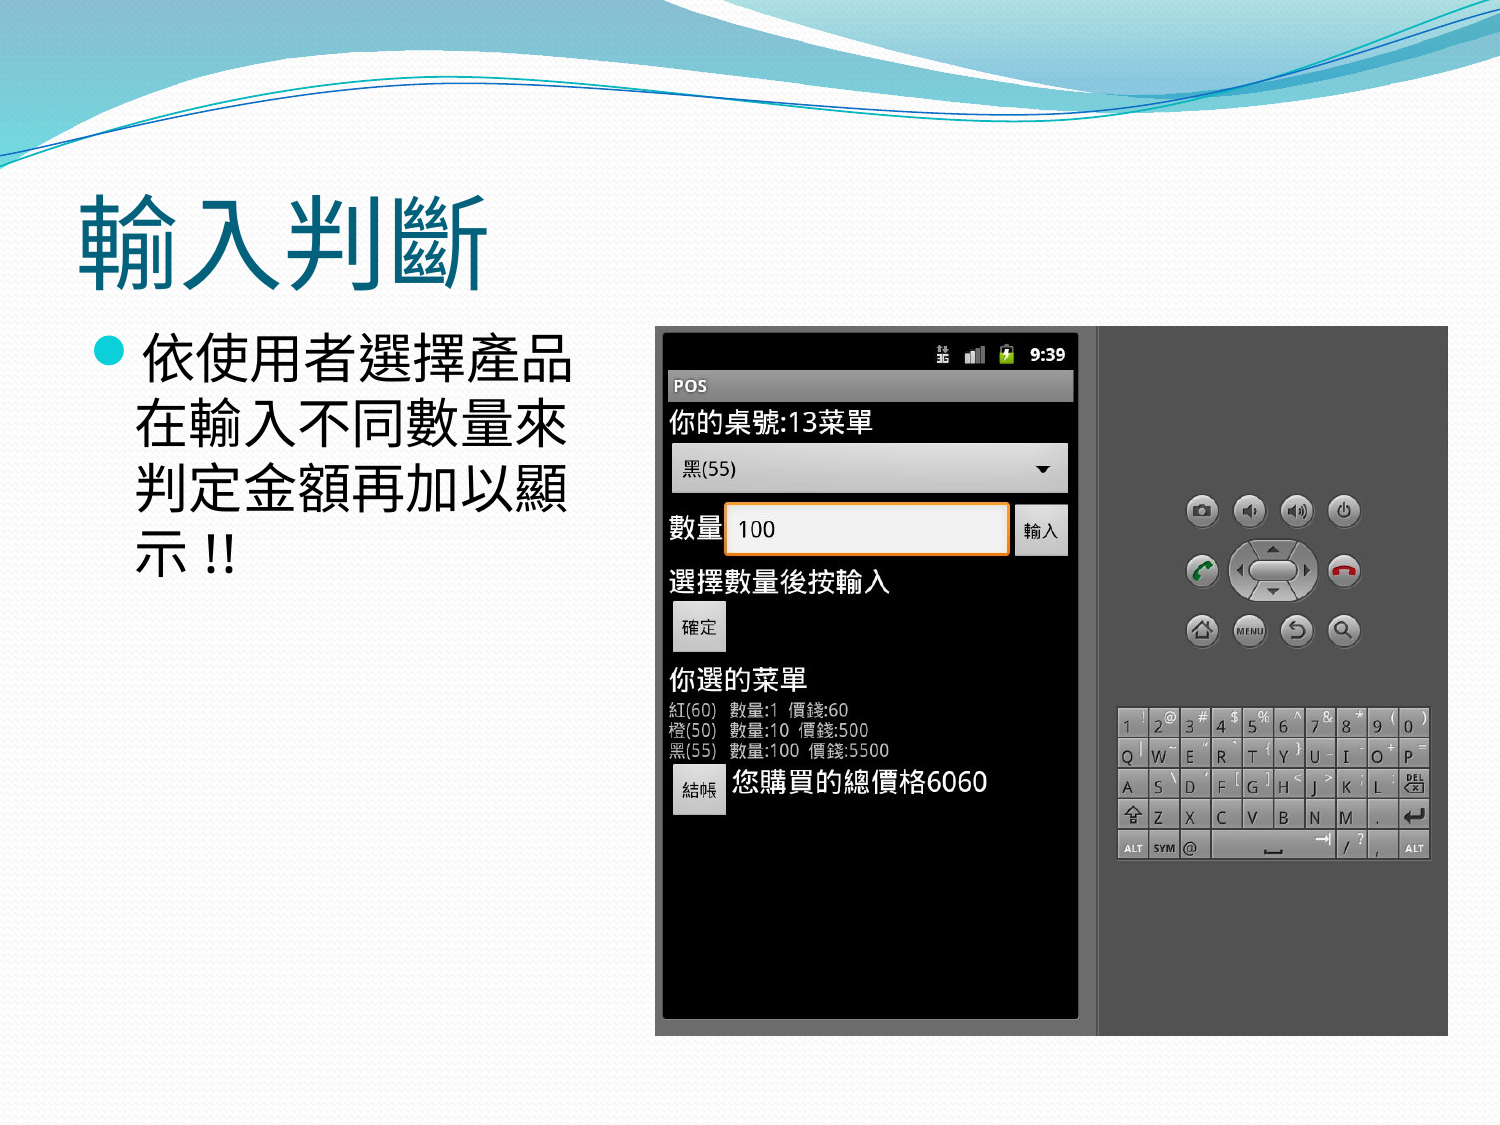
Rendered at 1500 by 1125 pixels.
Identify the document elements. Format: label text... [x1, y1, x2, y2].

title 輸入判斷 [75, 115, 1425, 303]
list 依使用者選擇產品在輸入不同數量來判定金額再加以顯示!! [75, 317, 632, 1038]
picture [655, 325, 1448, 1037]
